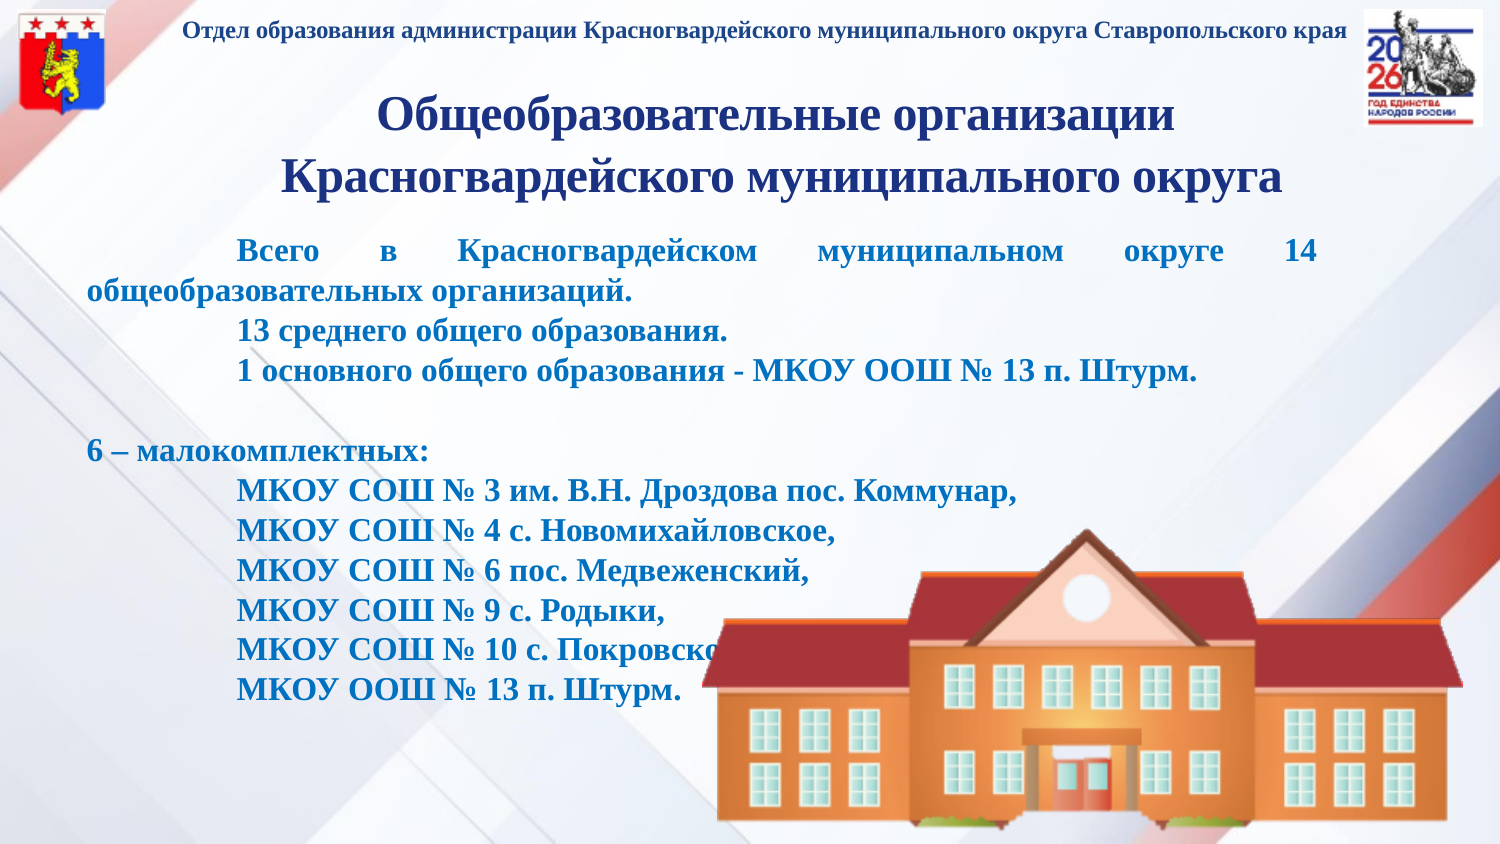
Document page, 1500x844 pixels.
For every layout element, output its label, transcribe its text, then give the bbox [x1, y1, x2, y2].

picture [0, 0, 1500, 844]
text_box Общеобразовательные организации Красногвардейского муниципального округа [142, 79, 1358, 203]
text_box Всего в Красногвардейском муниципальном округе 14 общеобразовательных организаций. 13 среднего общего образования. 1 основного общего образования - МКОУ ООШ № 13 п. Штурм. 6 – малокомплектных: МКОУ СОШ № 3 им. В.Н. Дроздова пос. Коммунар, МКОУ СОШ № 4 с. Новомихайловское, МКОУ СОШ № 6 пос. Медвеженский, МКОУ СОШ № 9 с. Родыки, МКОУ СОШ № 10 с. Покровское, МКОУ ООШ № 13 п. Штурм. [71, 220, 1334, 715]
text_box Отдел образования администрации Красногвардейского муниципального округа Ставропольского края [122, 11, 1363, 76]
